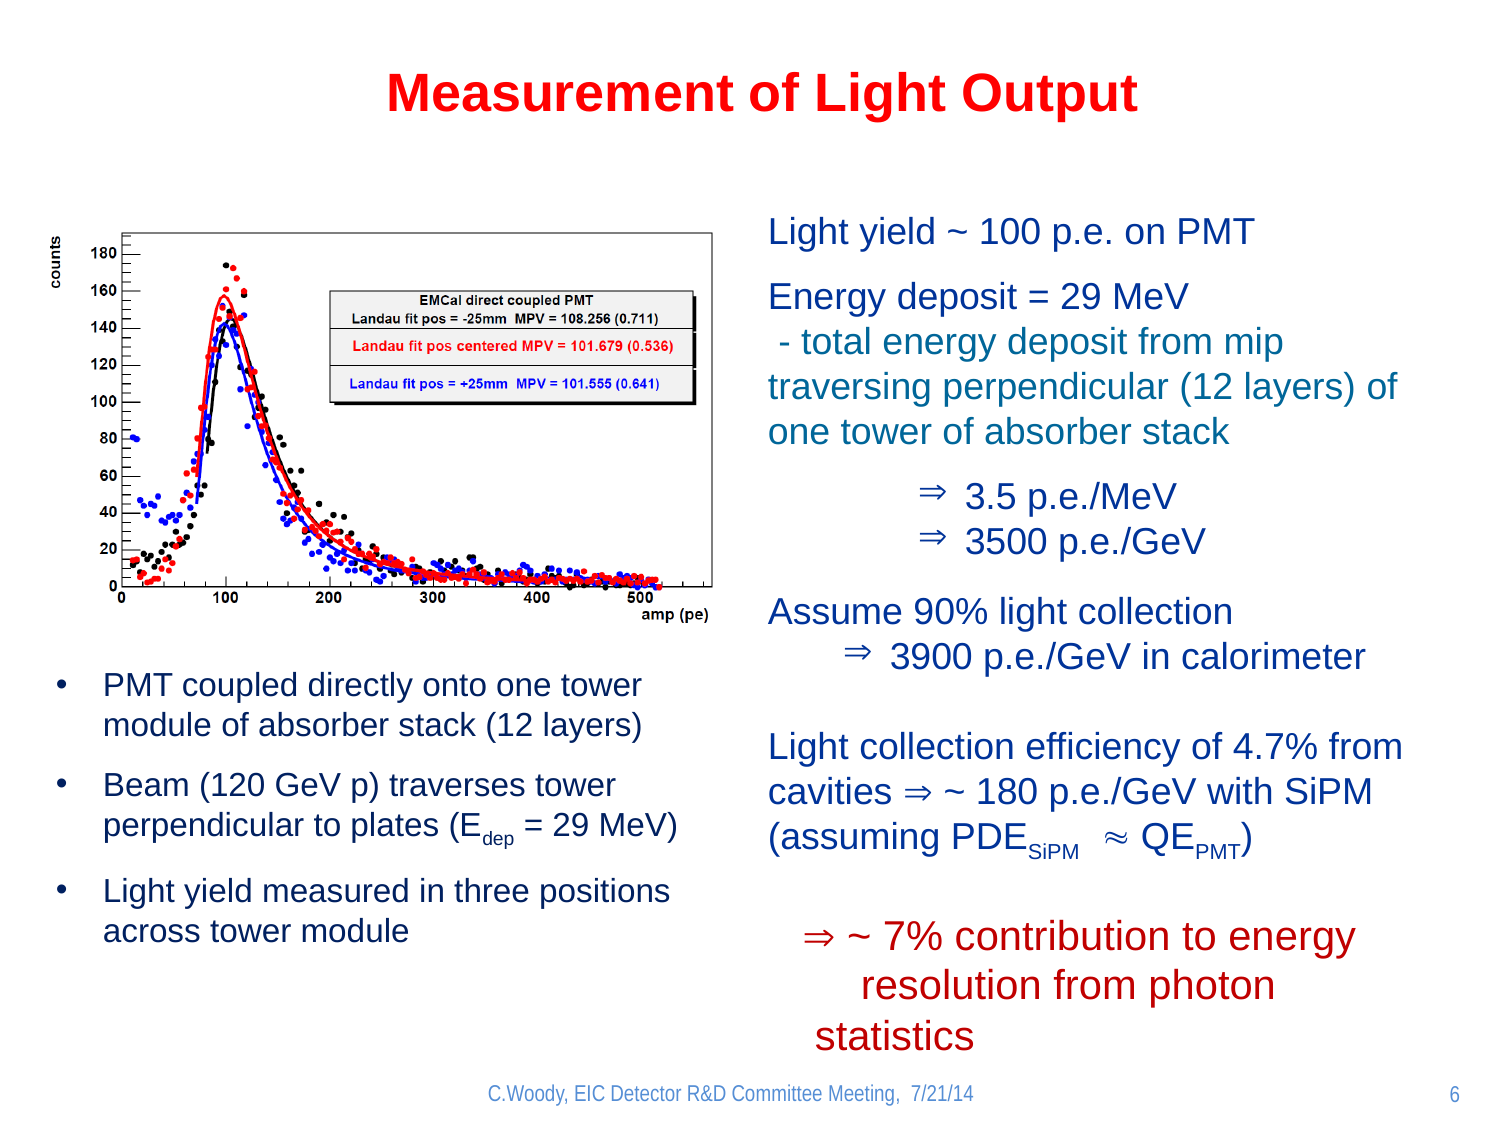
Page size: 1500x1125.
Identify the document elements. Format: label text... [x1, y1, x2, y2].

slide_number 6 [1125, 1074, 1475, 1113]
text_box PMT coupled directly onto one tower module of absorber stack (12 layers) Beam (120 GeV p) traverses tower perpendicular to plates (Edep = 29 MeV) Light yield measured in three positions across tower module [41, 656, 738, 956]
footer C.Woody, EIC Detector R&D Committee Meeting, 7/21/14 [450, 1072, 1013, 1113]
title Measurement of Light Output [87, 50, 1438, 130]
text_box Light yield ~ 100 p.e. on PMT Energy deposit = 29 MeV - total energy deposit from mip traversing perpendicular (12 layers) of one tower of absorber stack 3.5 p.e./MeV 3500 p.e./GeV Assume 90% light collection 3900 p.e./GeV in calorimeter Light collection efficiency of 4.7% from cavities  ~ 180 p.e./GeV with SiPM (assuming PDESiPM  QEPMT)  ~ 7% contribution to energy resolution from photon statistics [753, 199, 1463, 1066]
picture [49, 212, 726, 629]
